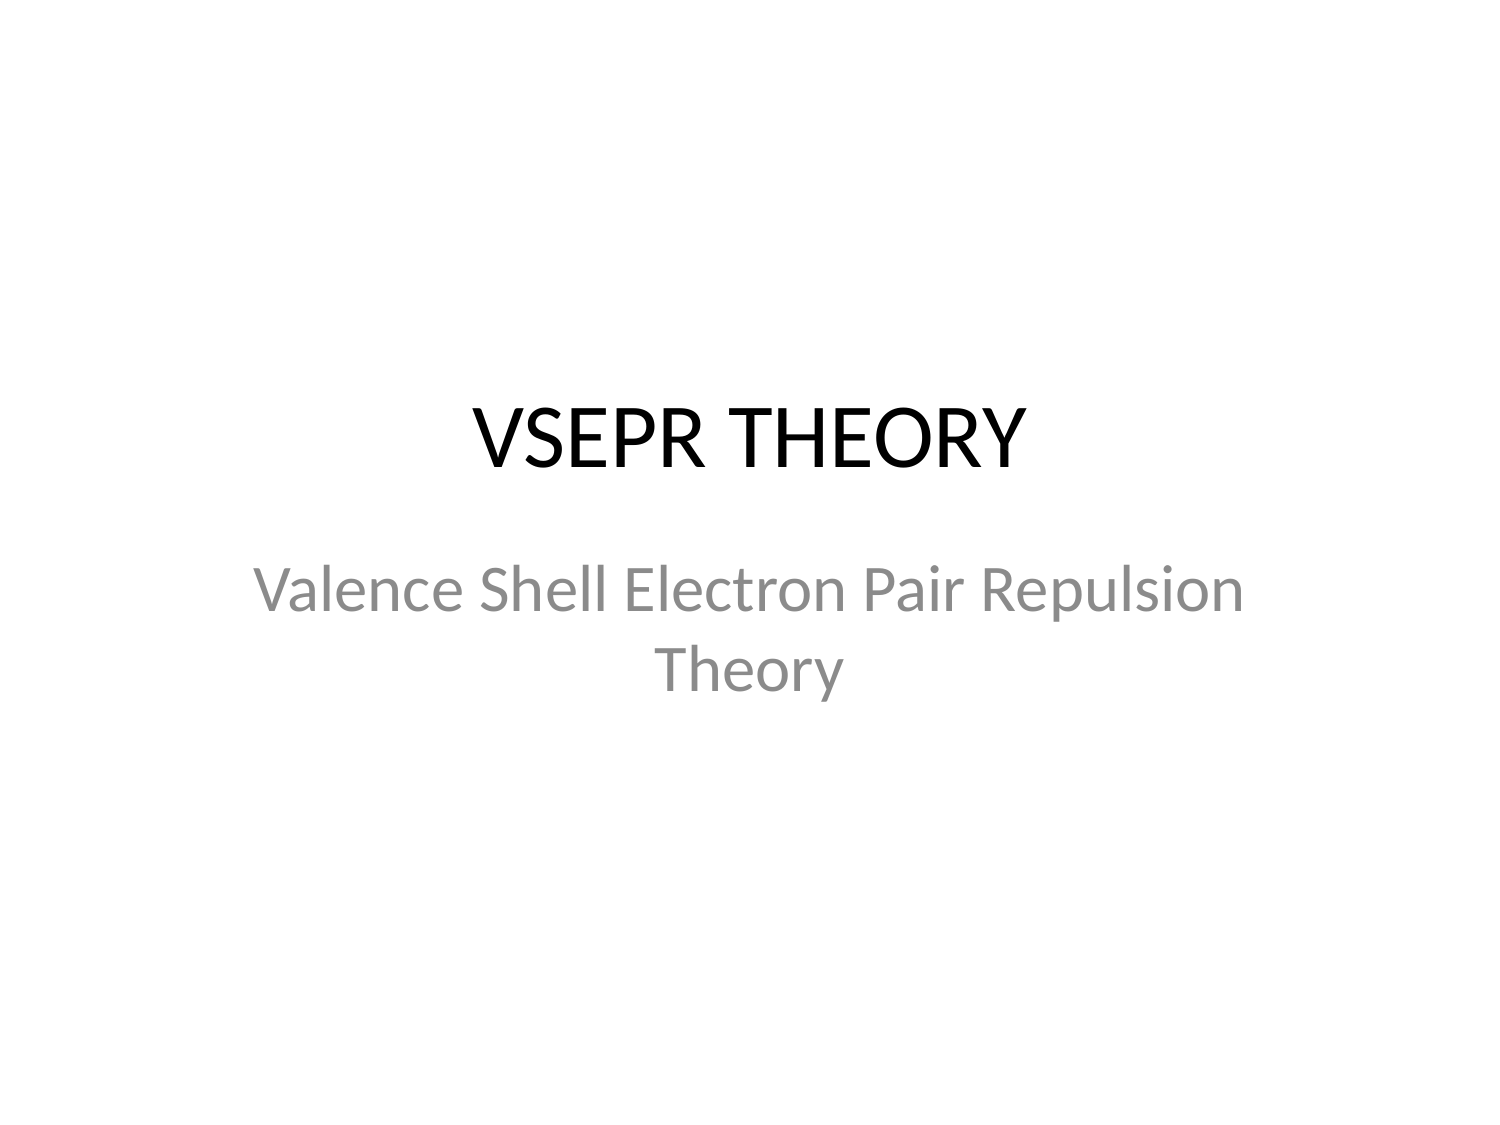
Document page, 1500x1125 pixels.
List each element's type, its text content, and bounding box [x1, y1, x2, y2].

subtitle Valence Shell Electron Pair Repulsion Theory [224, 537, 1276, 826]
title VSEPR THEORY [112, 337, 1388, 526]
